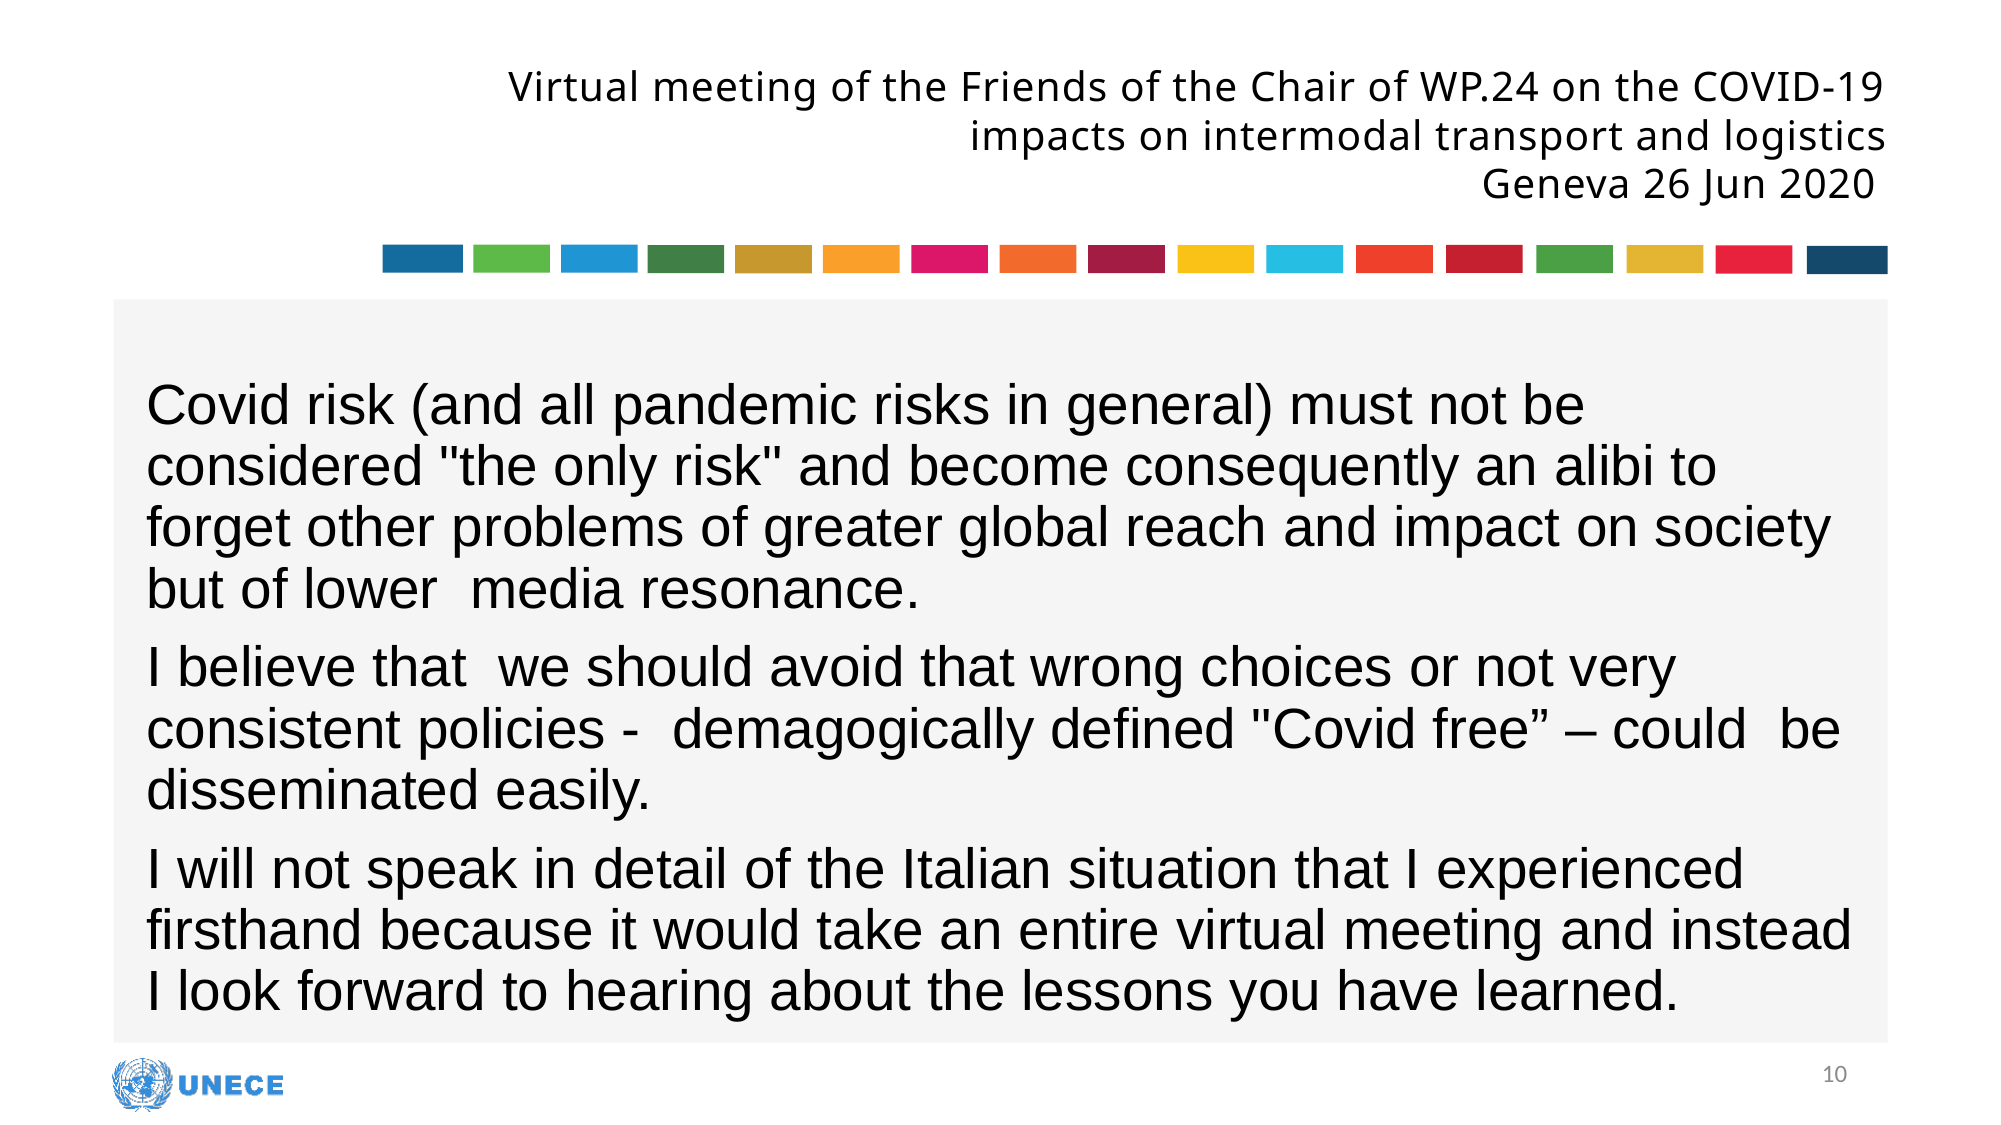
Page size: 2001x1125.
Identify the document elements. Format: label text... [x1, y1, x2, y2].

list Covid risk (and all pandemic risks in general) must not be considered "the only risk" and become consequently an alibi to forget other problems of greater global reach and impact on society but of lower media resonance. I believe that we should avoid that wrong choices or not very consistent policies - demagogically defined "Covid free” – could be disseminated easily. I will not speak in detail of the Italian situation that I experienced firsthand because it would take an entire virtual meeting and instead I look forward to hearing about the lessons you have learned. [113, 299, 1888, 1043]
text_box Virtual meeting of the Friends of the Chair of WP.24 on the COVID-19 impacts on intermodal transport and logistics Geneva 26 Jun 2020 [457, 52, 1903, 216]
picture [108, 1057, 286, 1113]
slide_number 10 [1412, 1042, 1863, 1103]
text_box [382, 231, 1888, 286]
